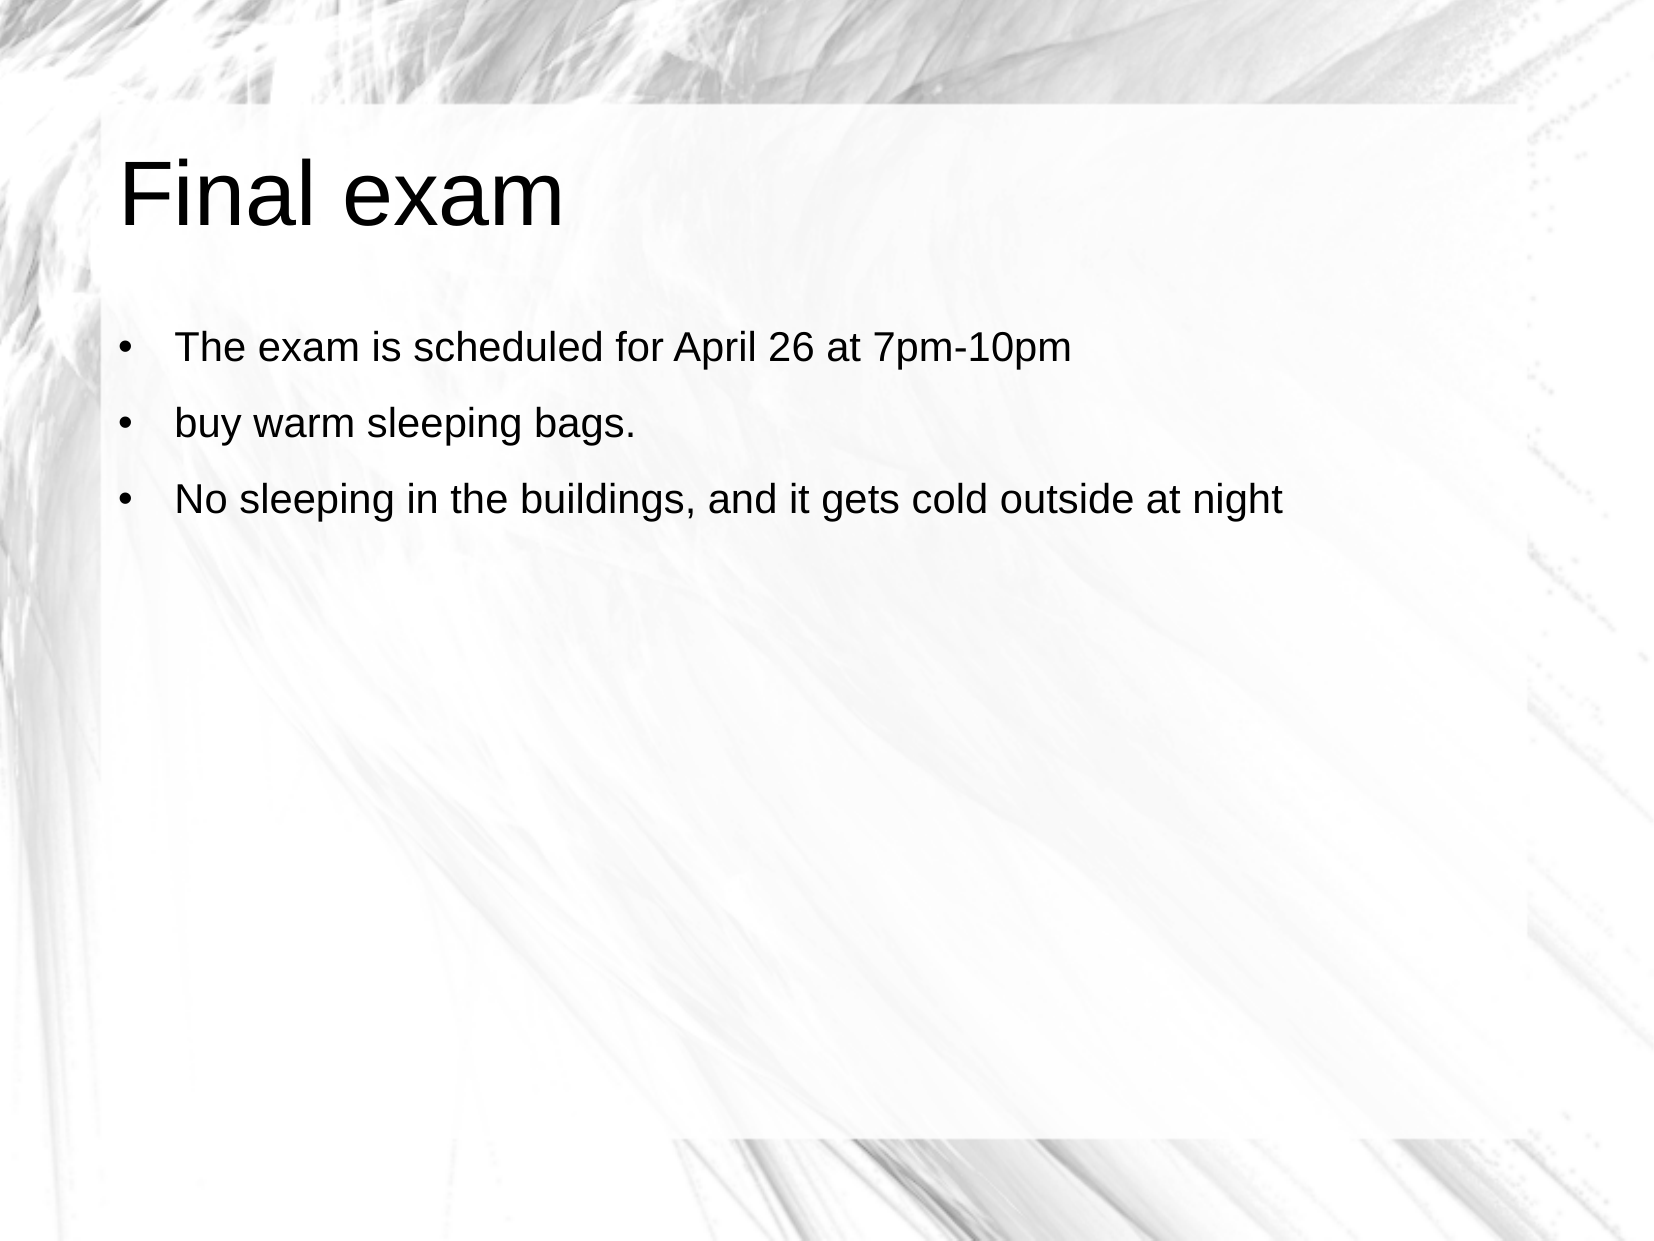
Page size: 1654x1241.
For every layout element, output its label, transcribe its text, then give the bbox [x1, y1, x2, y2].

picture [0, 0, 1654, 1241]
title Final exam [118, 112, 1504, 278]
list The exam is scheduled for April 26 at 7pm-10pm buy warm sleeping bags. No sleeping in the buildings, and it gets cold outside at night [118, 319, 1571, 1102]
